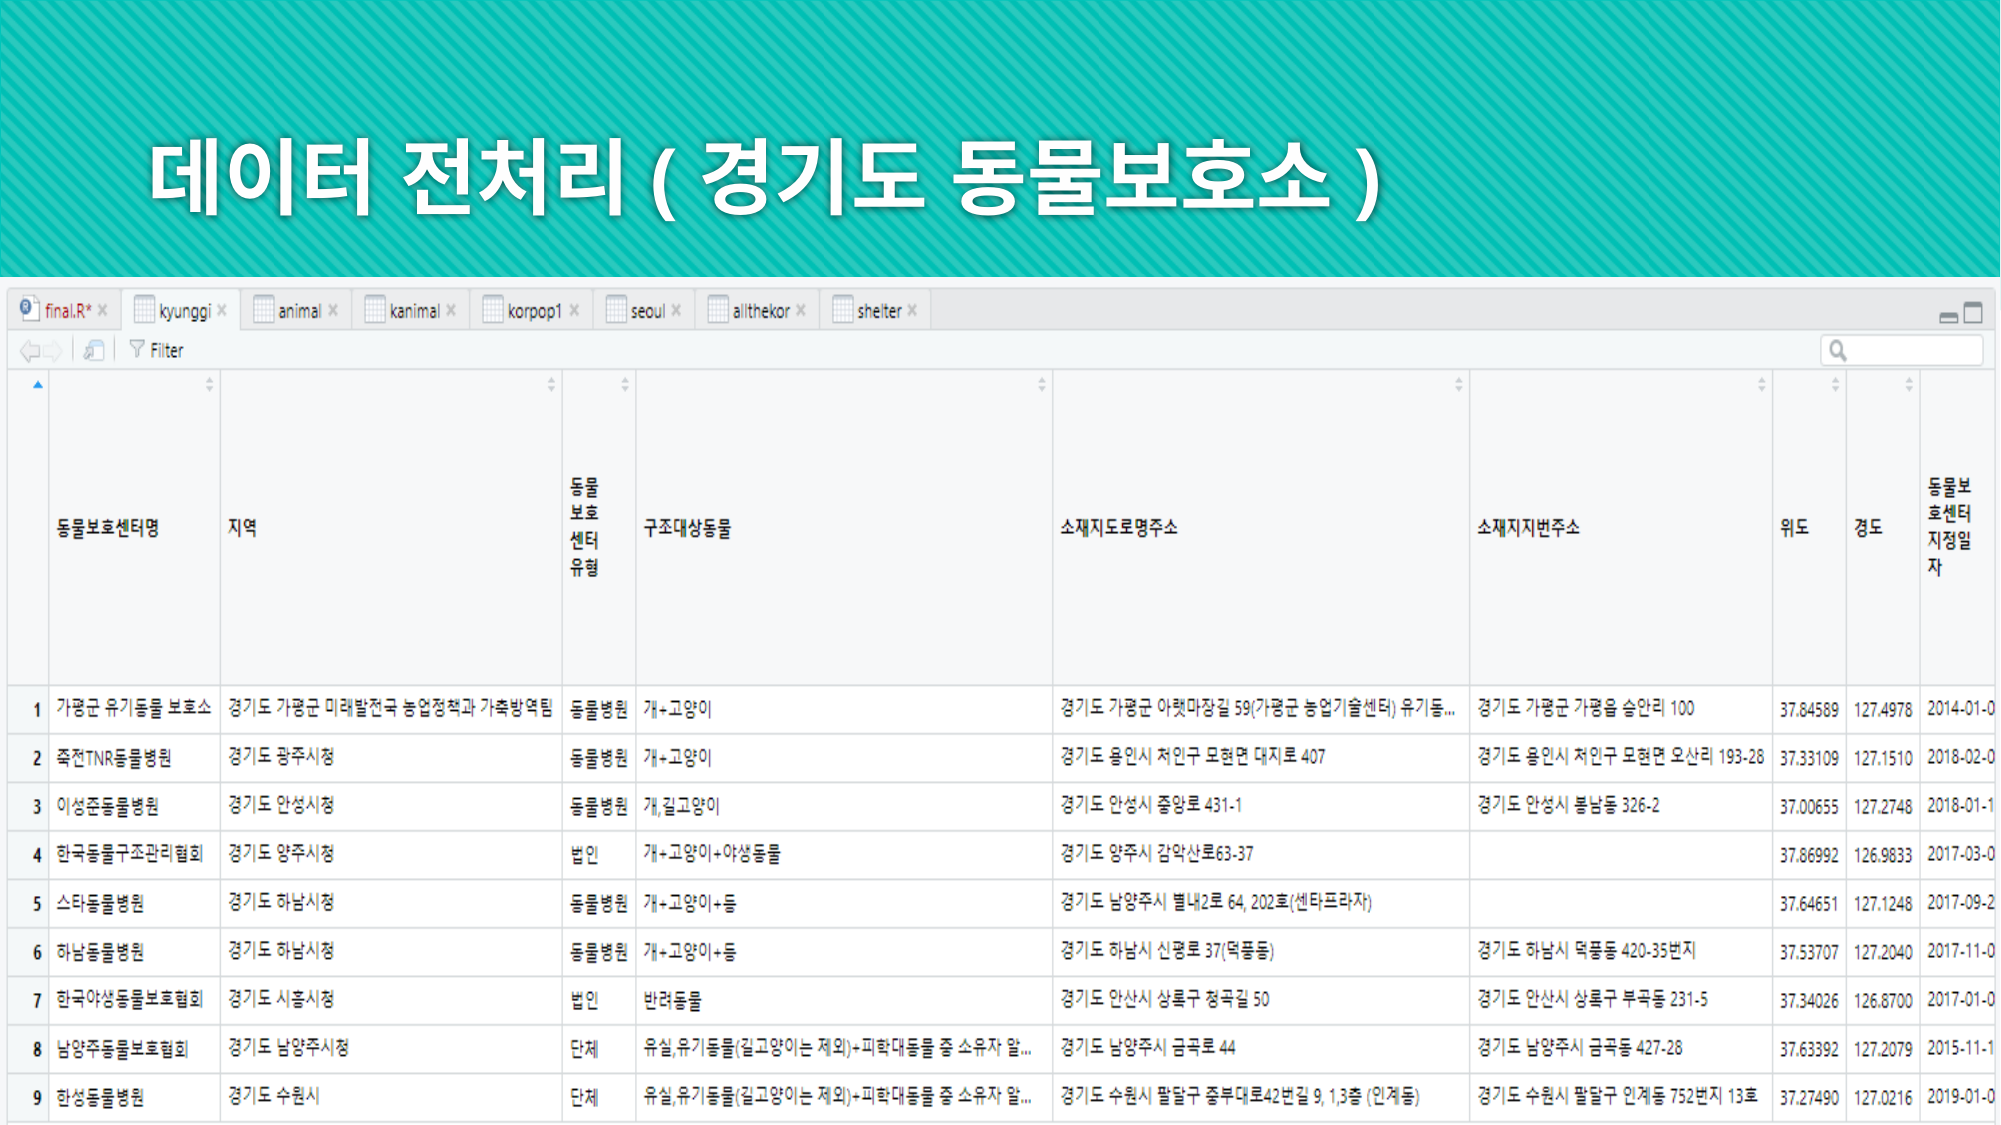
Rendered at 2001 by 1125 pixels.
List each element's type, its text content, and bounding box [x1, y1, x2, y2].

title 데이터 전처리(경기도 동물보호소) [132, 73, 1868, 233]
picture [0, 276, 2000, 1125]
